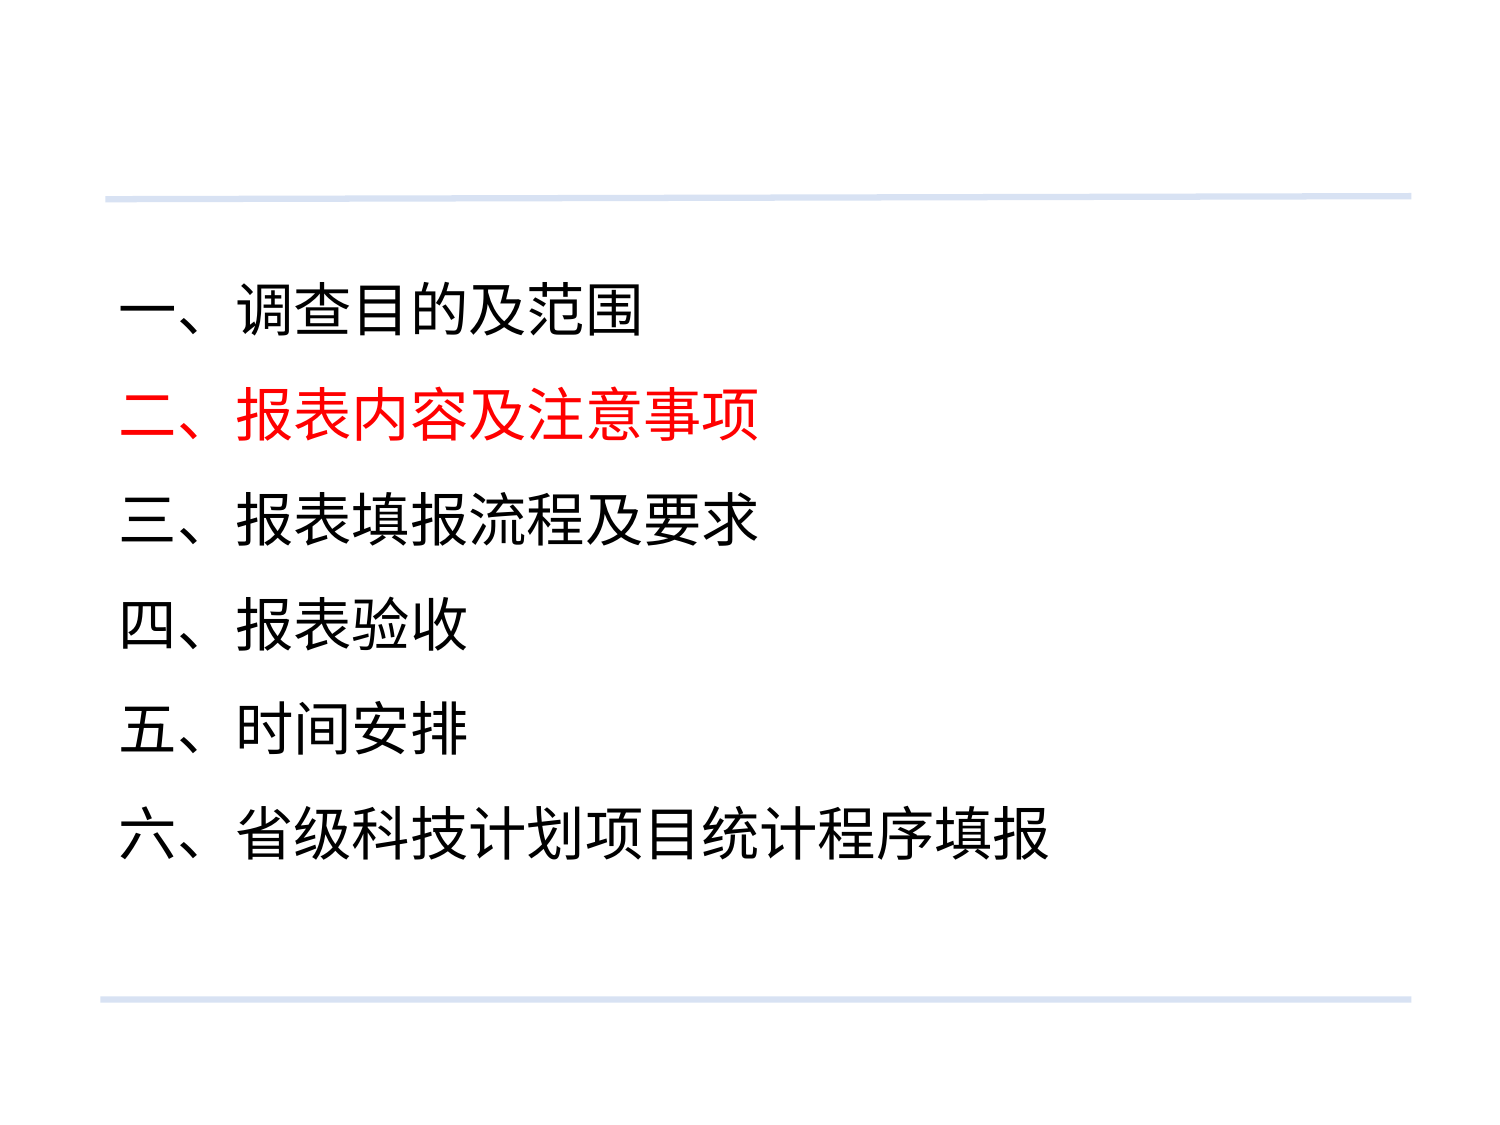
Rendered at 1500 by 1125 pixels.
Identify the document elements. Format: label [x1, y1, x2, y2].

text_box [100, 88, 1436, 1073]
